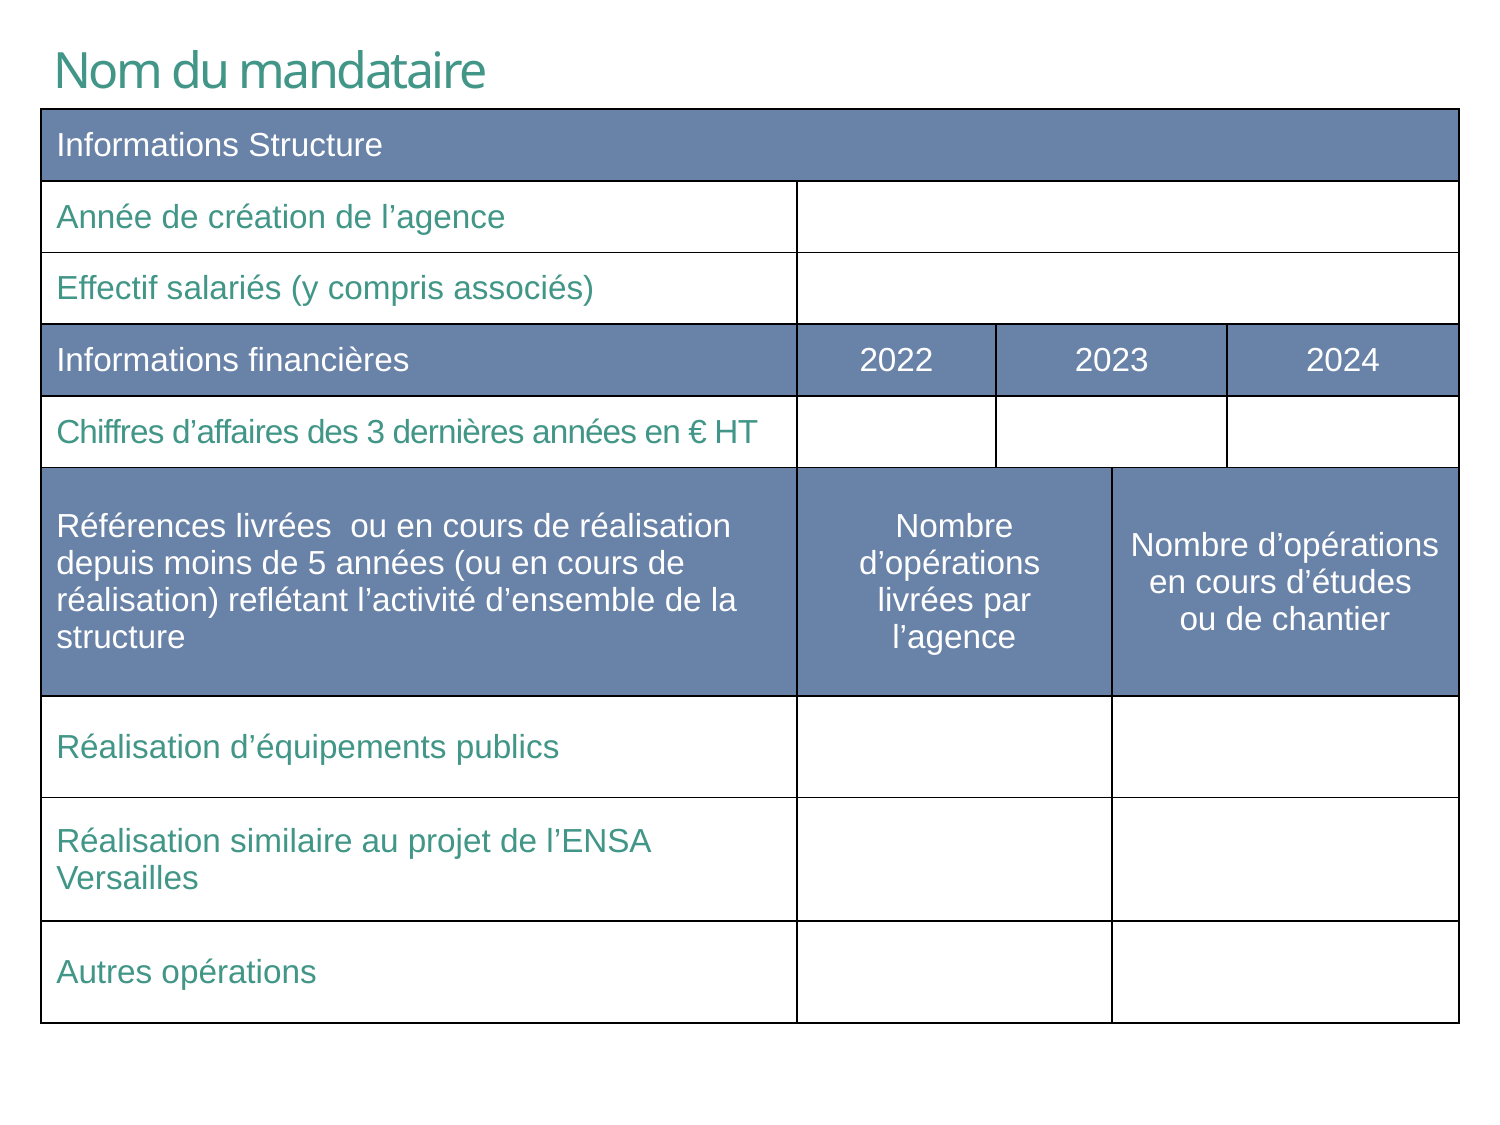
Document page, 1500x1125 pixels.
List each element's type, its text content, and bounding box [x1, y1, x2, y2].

table_cell Réalisation similaire au projet de l’ENSA Versailles [42, 798, 796, 920]
table_cell [798, 397, 995, 467]
table_cell [997, 397, 1226, 467]
table_cell 2023 [997, 325, 1226, 395]
table_cell 2024 [1228, 325, 1458, 395]
table_cell [1113, 922, 1458, 1022]
table_cell Nombre d’opérations en cours d’études ou de chantier [1113, 468, 1458, 695]
table_cell [798, 253, 1458, 323]
table_cell [1228, 397, 1458, 467]
table_cell Effectif salariés (y compris associés) [42, 253, 796, 323]
table_cell [798, 697, 1111, 797]
table_header Informations Structure [42, 110, 1458, 180]
table_cell Chiffres d’affaires des 3 dernières années en € HT [42, 397, 796, 467]
table_cell [1113, 697, 1458, 797]
table_cell [1113, 798, 1458, 920]
table_cell [798, 798, 1111, 920]
table_cell Nombre d’opérations livrées par l’agence [798, 468, 1111, 695]
table_cell Informations financières [42, 325, 796, 395]
table_cell Année de création de l’agence [42, 182, 796, 252]
table_cell [798, 182, 1458, 252]
table_cell 2022 [798, 325, 995, 395]
table_cell Réalisation d’équipements publics [42, 697, 796, 797]
table_cell Références livrées ou en cours de réalisation depuis moins de 5 années (ou en cours de réalisation) reflétant l’activité d’ensemble de la structure [42, 468, 796, 695]
table_cell Autres opérations [42, 922, 796, 1022]
text_box Nom du mandataire [41, 30, 1447, 110]
table_cell [798, 922, 1111, 1022]
